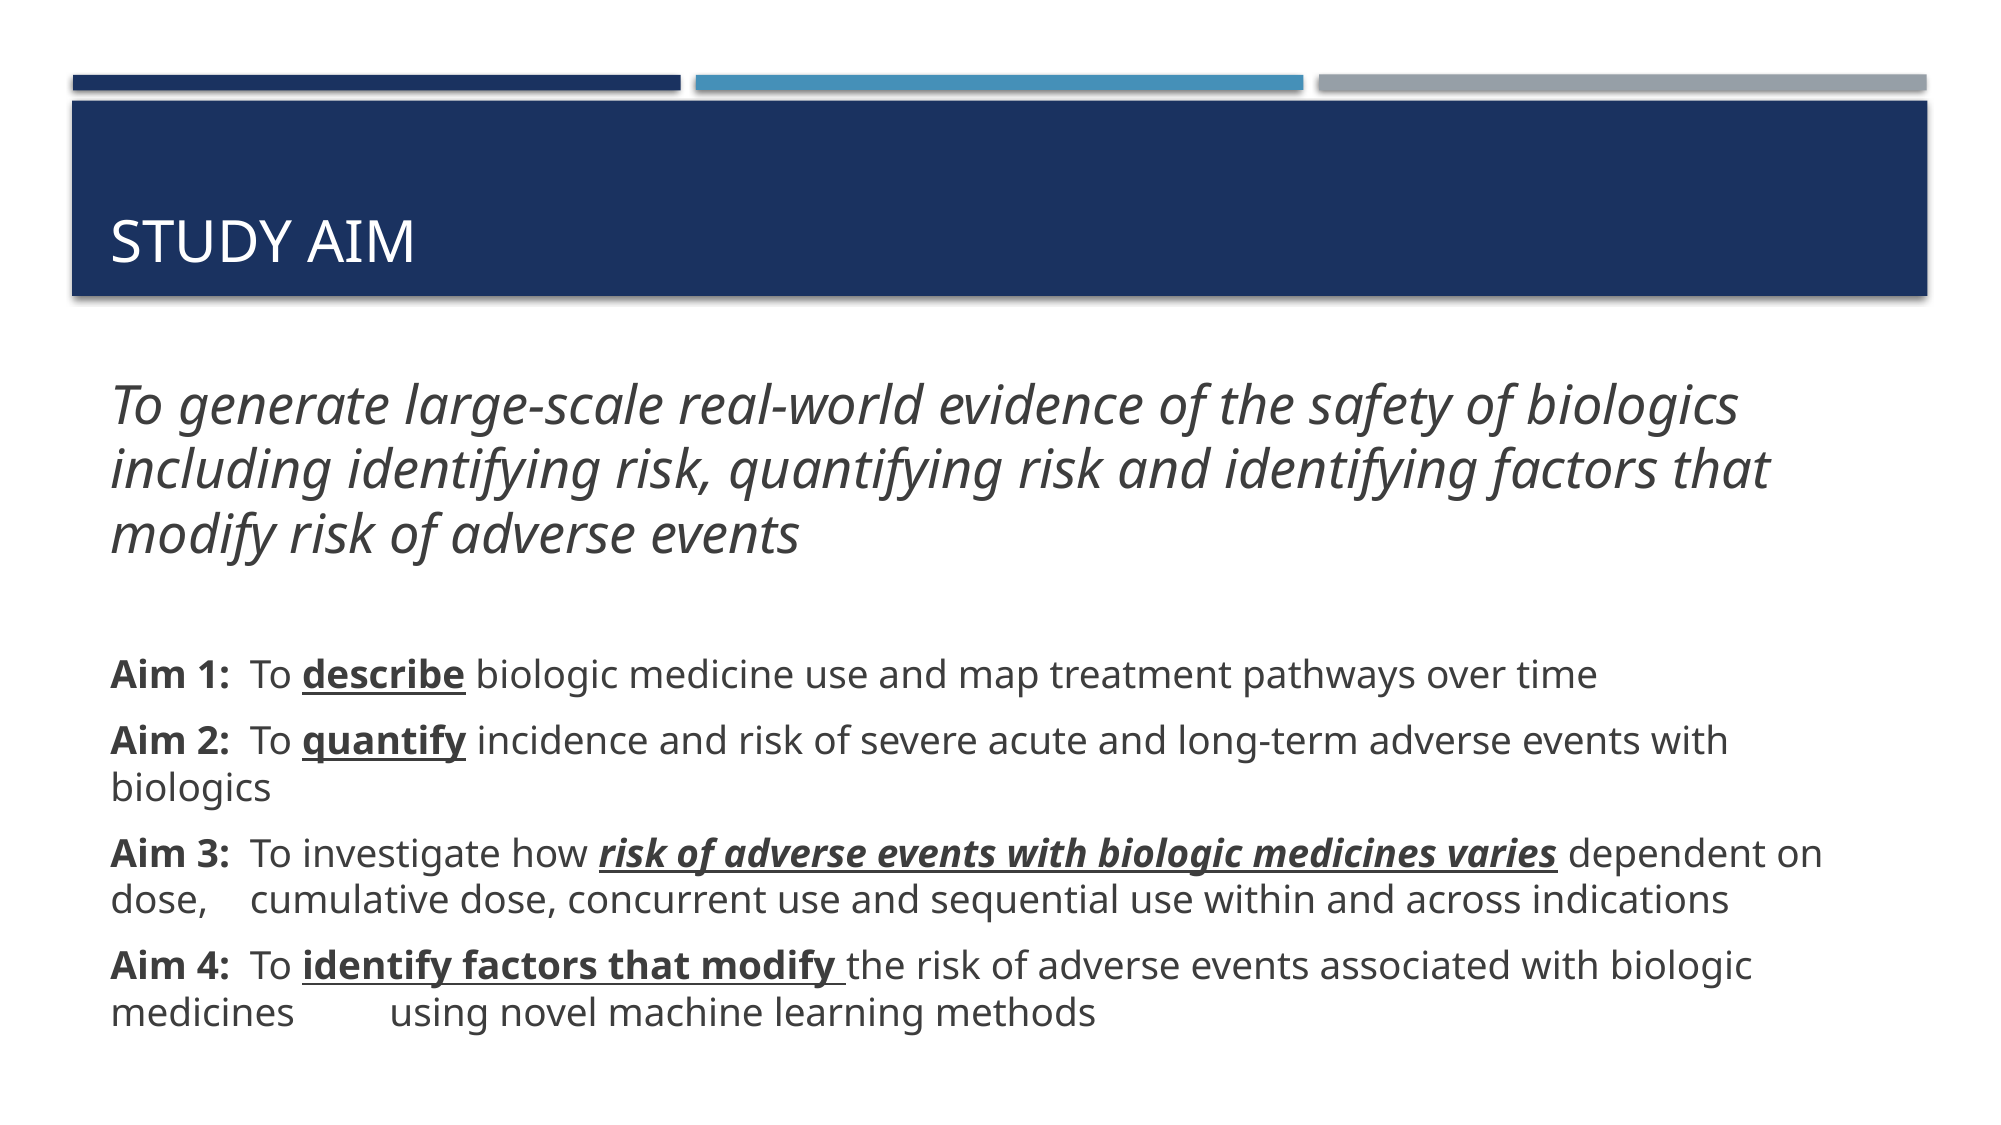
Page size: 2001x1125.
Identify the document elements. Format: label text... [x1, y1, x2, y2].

title Study aim [95, 115, 1905, 282]
list To generate large-scale real-world evidence of the safety of biologics including identifying risk, quantifying risk and identifying factors that modify risk of adverse events Aim 1: To describe biologic medicine use and map treatment pathways over time Aim 2: To quantify incidence and risk of severe acute and long-term adverse events with biologics Aim 3: To investigate how risk of adverse events with biologic medicines varies dependent on dose, cumulative dose, concurrent use and sequential use within and across indications Aim 4: To identify factors that modify the risk of adverse events associated with biologic medicines using novel machine learning methods [95, 357, 1905, 1047]
